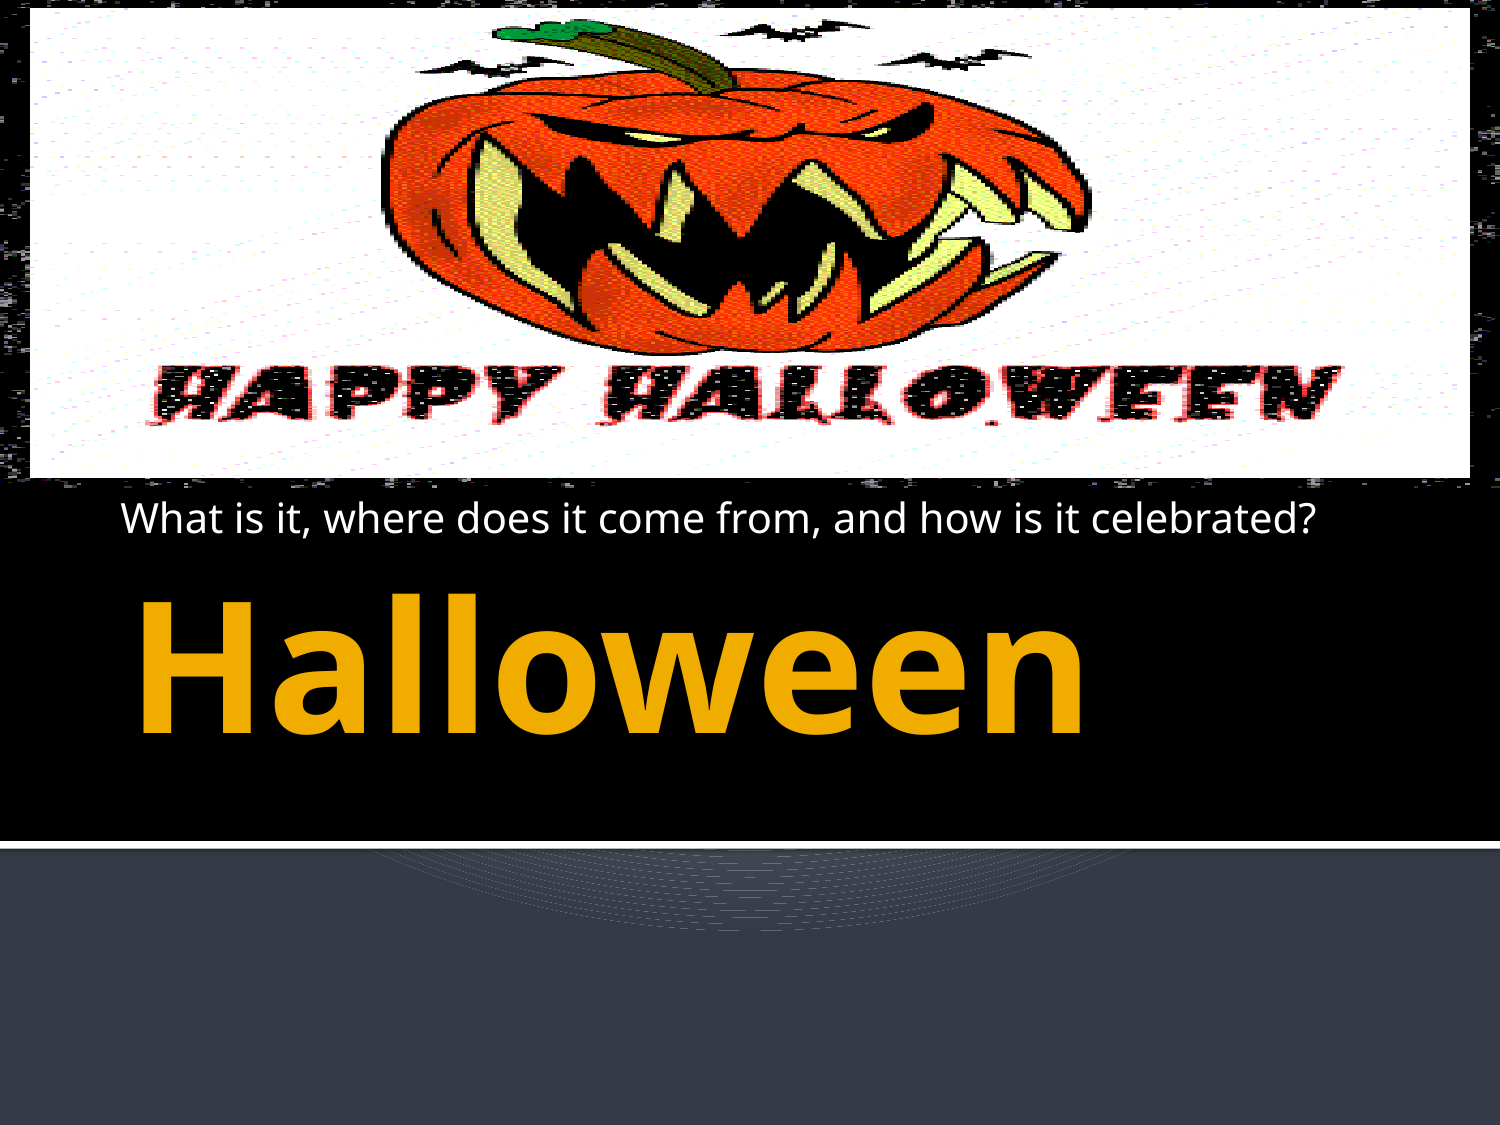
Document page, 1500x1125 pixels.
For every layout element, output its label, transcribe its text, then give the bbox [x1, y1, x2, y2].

subtitle What is it, where does it come from, and how is it celebrated? [100, 496, 1427, 542]
picture [0, 0, 1500, 488]
title Halloween [112, 550, 1438, 825]
